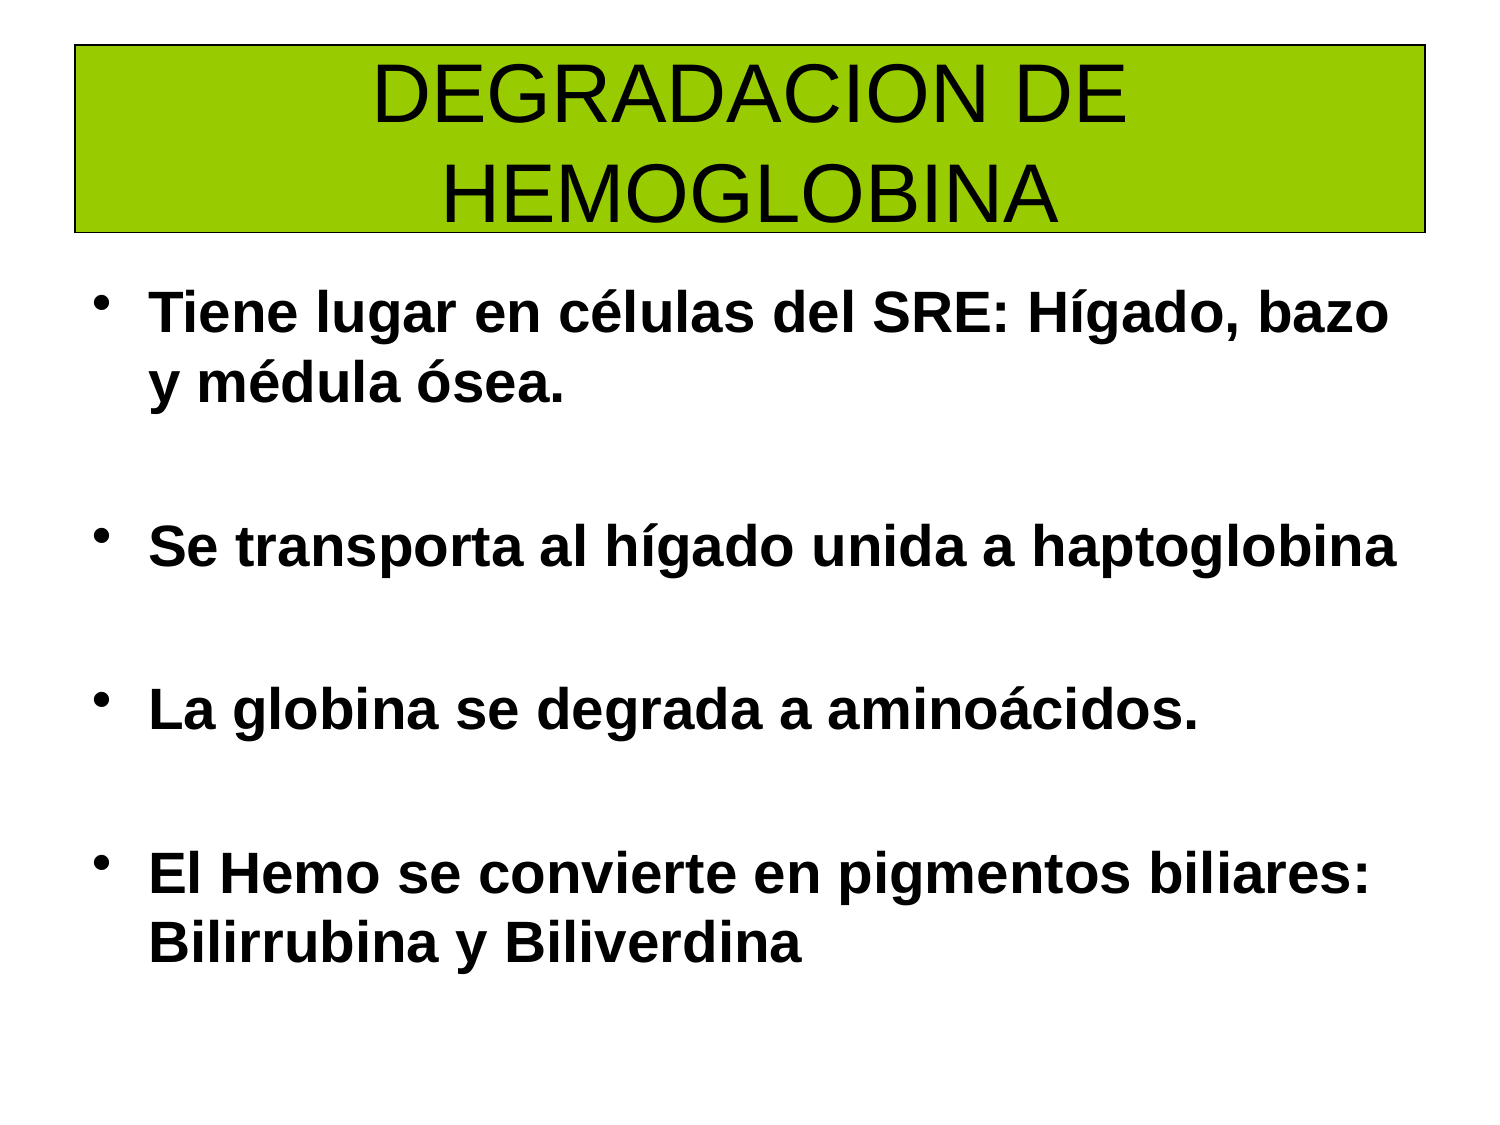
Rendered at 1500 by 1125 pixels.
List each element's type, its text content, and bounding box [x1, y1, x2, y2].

title DEGRADACION DE HEMOGLOBINA [74, 44, 1426, 233]
list Tiene lugar en células del SRE: Hígado, bazo y médula ósea. Se transporta al hígado unida a haptoglobina La globina se degrada a aminoácidos. El Hemo se convierte en pigmentos biliares: Bilirrubina y Biliverdina [76, 266, 1428, 1010]
